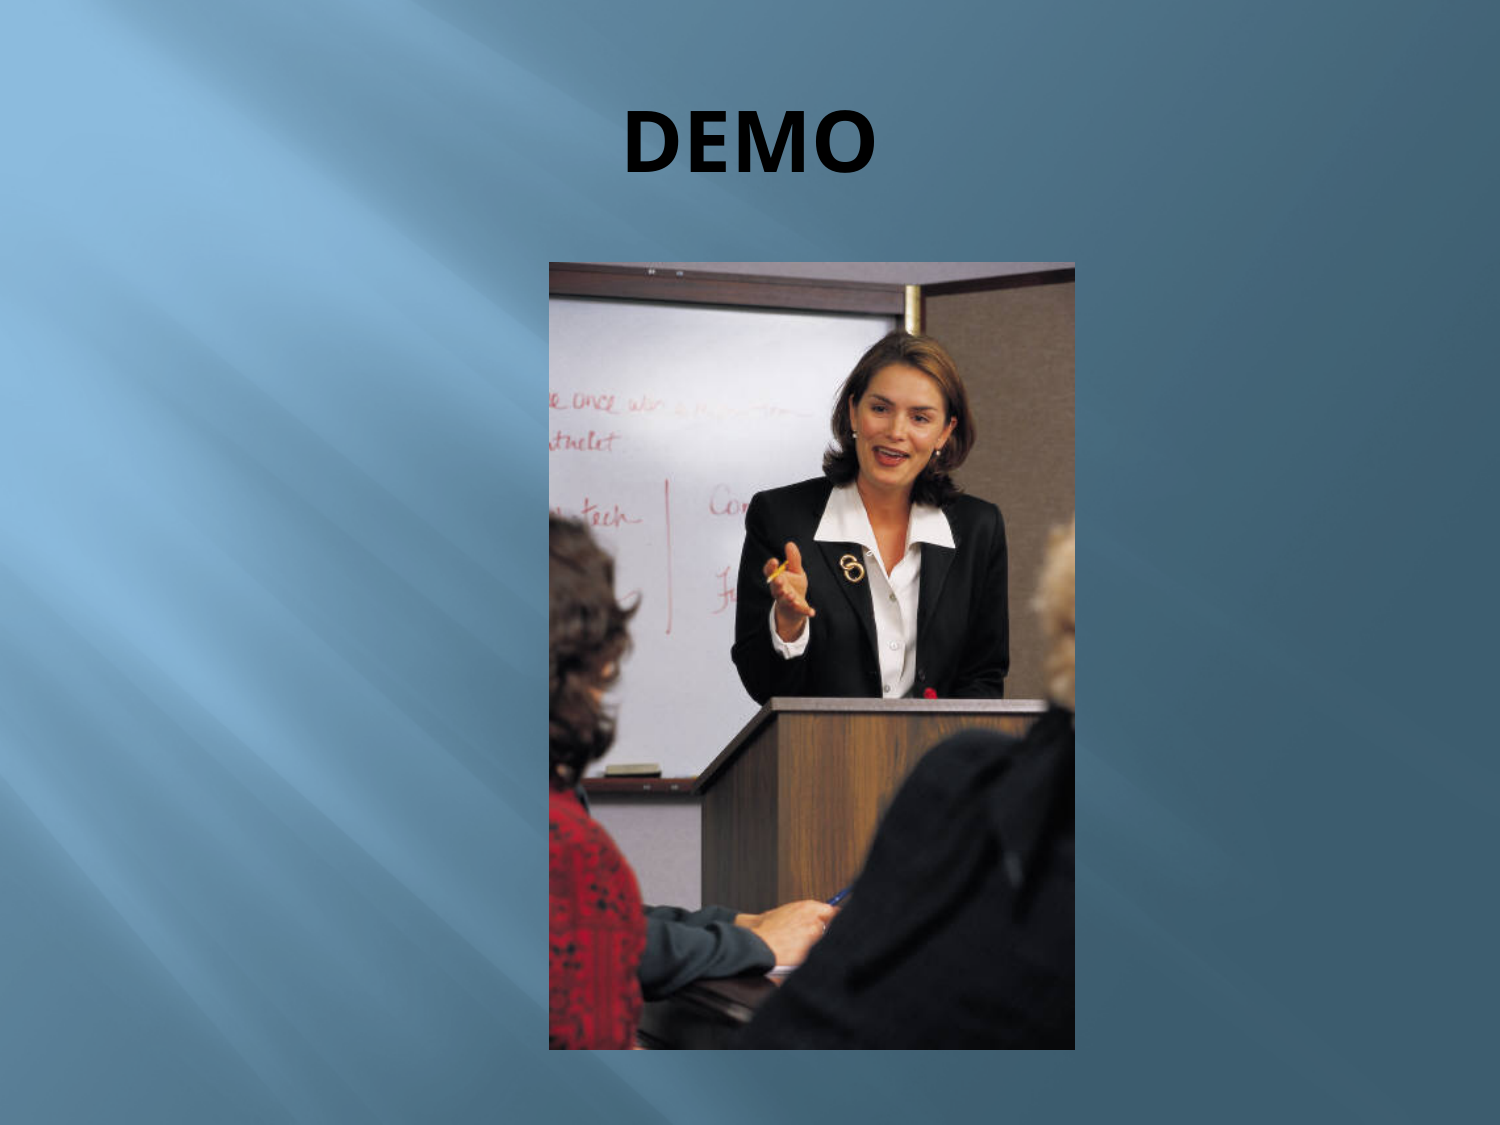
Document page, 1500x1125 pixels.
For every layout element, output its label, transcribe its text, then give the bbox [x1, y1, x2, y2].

picture [549, 262, 1076, 1051]
title DEMO [75, 45, 1425, 233]
